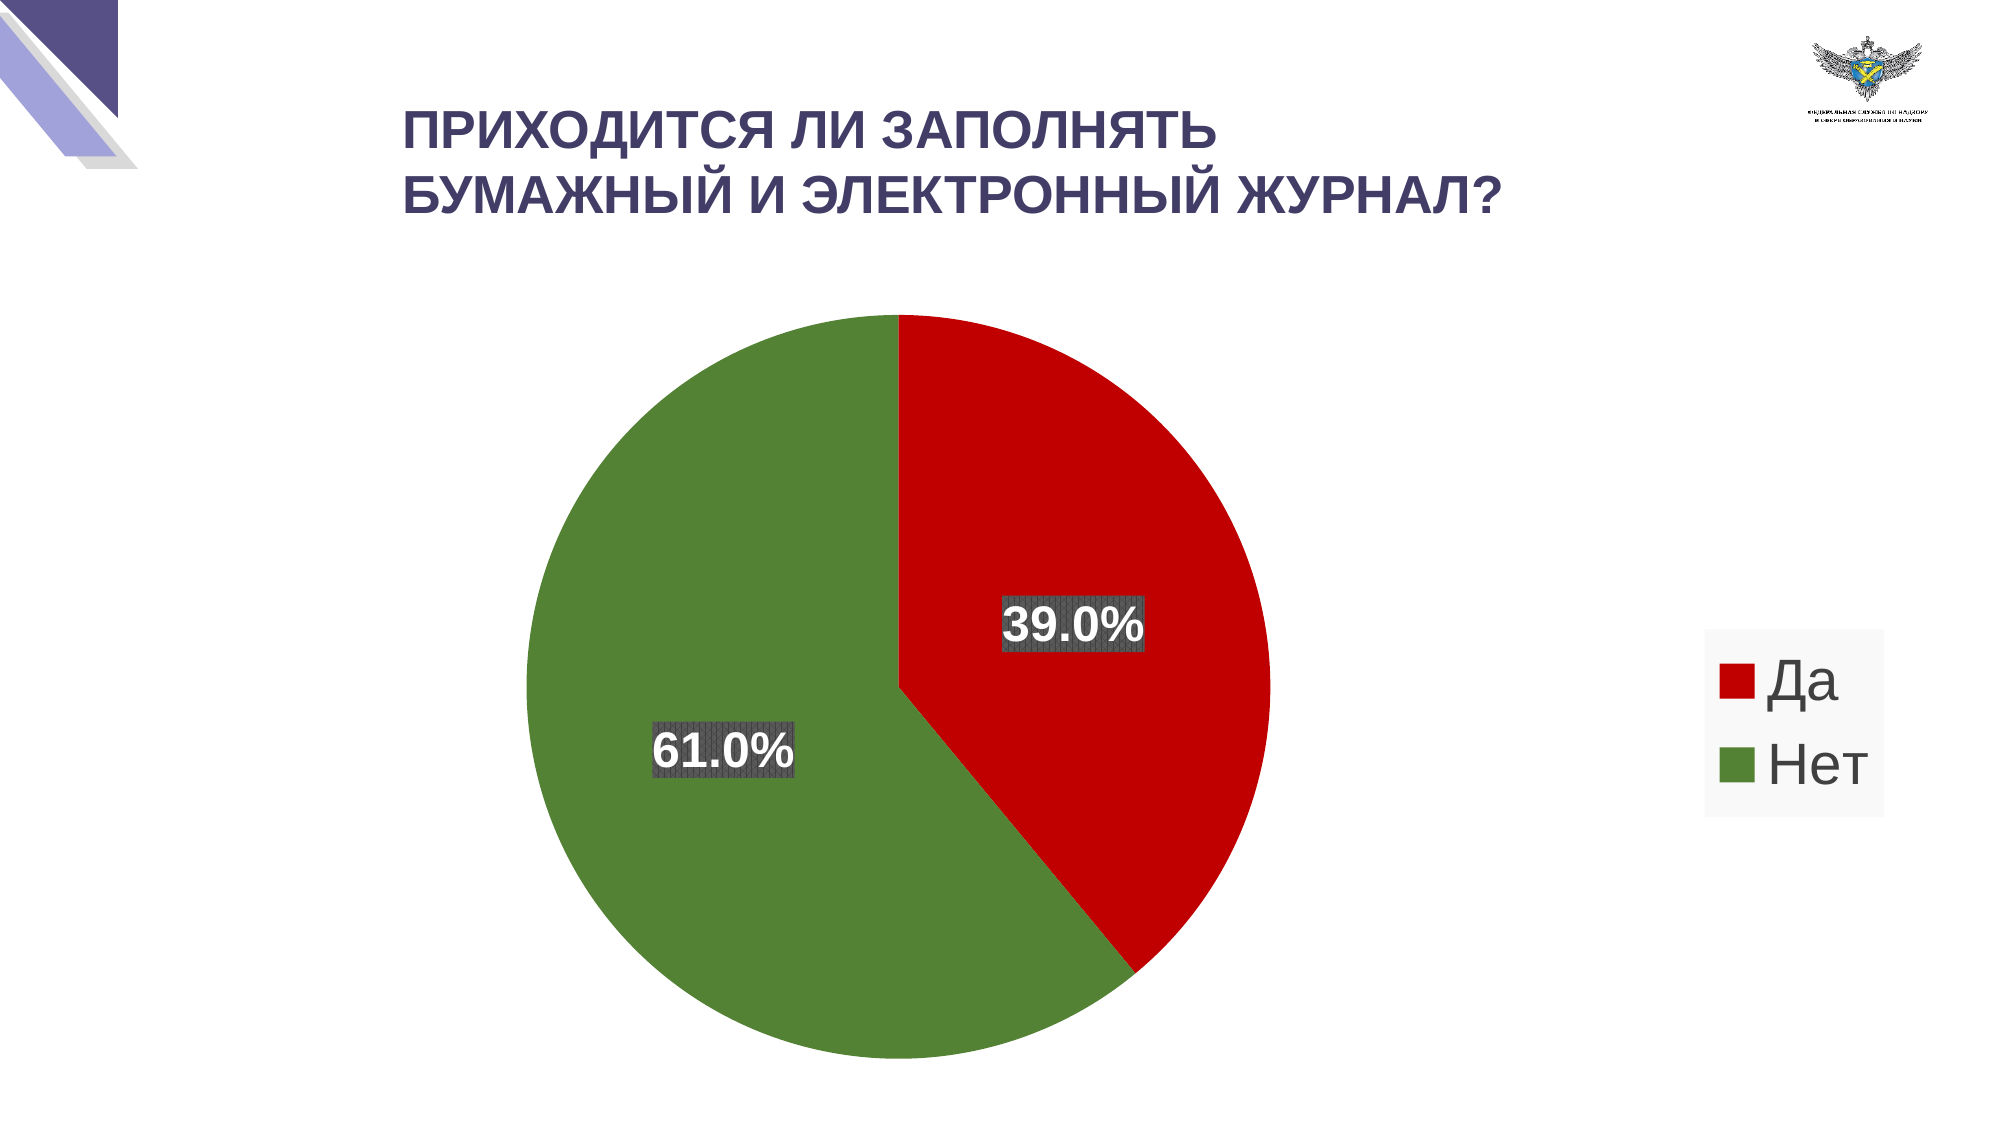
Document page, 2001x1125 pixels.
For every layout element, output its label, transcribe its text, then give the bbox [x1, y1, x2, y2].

chart [99, 299, 1898, 1075]
picture [1808, 35, 1928, 122]
text_box ПРИХОДИТСЯ ЛИ ЗАПОЛНЯТЬ БУМАЖНЫЙ И ЭЛЕКТРОННЫЙ ЖУРНАЛ? [387, 88, 1563, 232]
